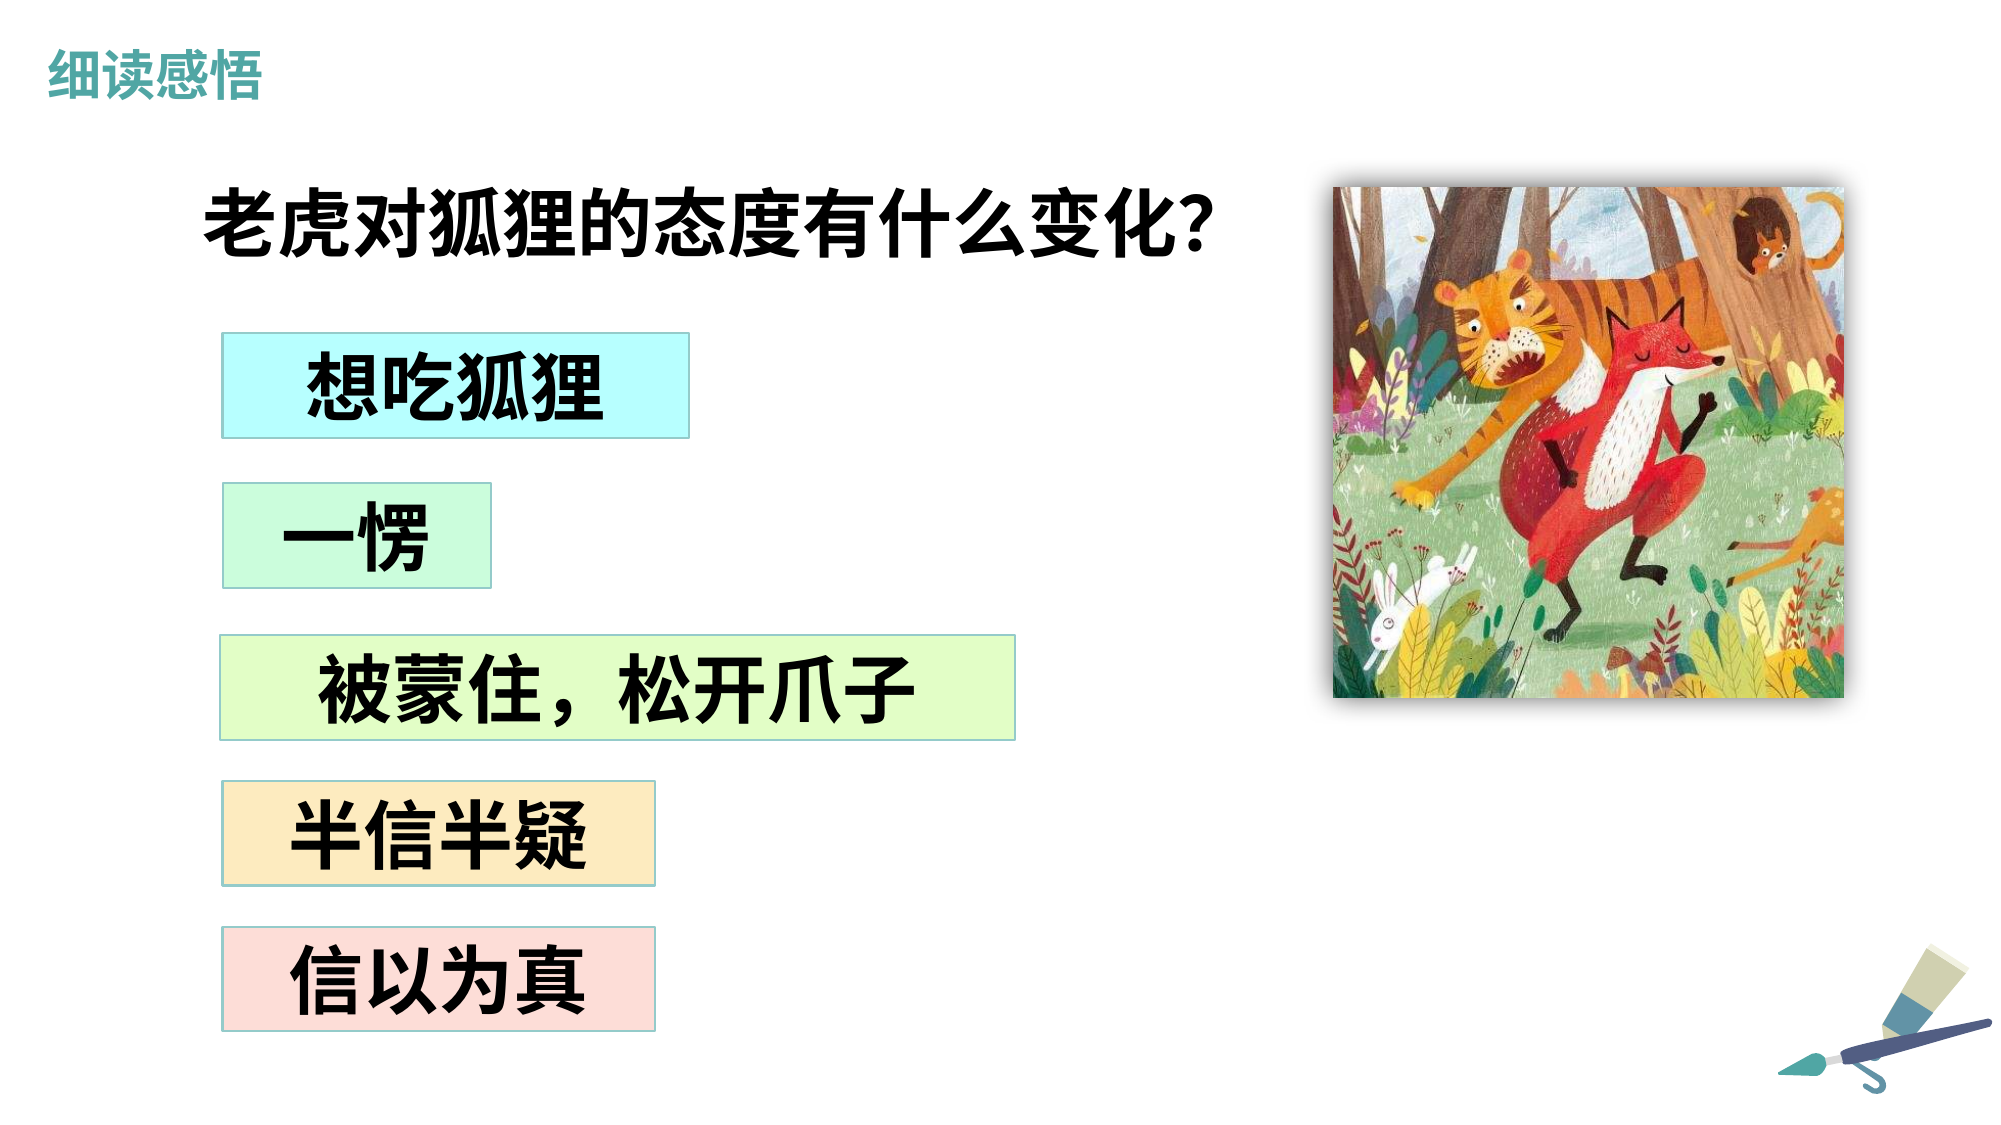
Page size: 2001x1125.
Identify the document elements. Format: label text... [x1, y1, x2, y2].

picture [1333, 187, 1844, 698]
text_box 半信半疑 [222, 780, 656, 886]
text_box 信以为真 [222, 926, 656, 1032]
text_box 被蒙住，松开爪子 [220, 635, 1016, 741]
text_box 老虎对狐狸的态度有什么变化？ [182, 139, 1638, 277]
text_box 想吃狐狸 [222, 333, 689, 438]
text_box 一愣 [222, 483, 491, 588]
text_box 细读感悟 [32, 33, 347, 114]
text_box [1811, 945, 1974, 1125]
